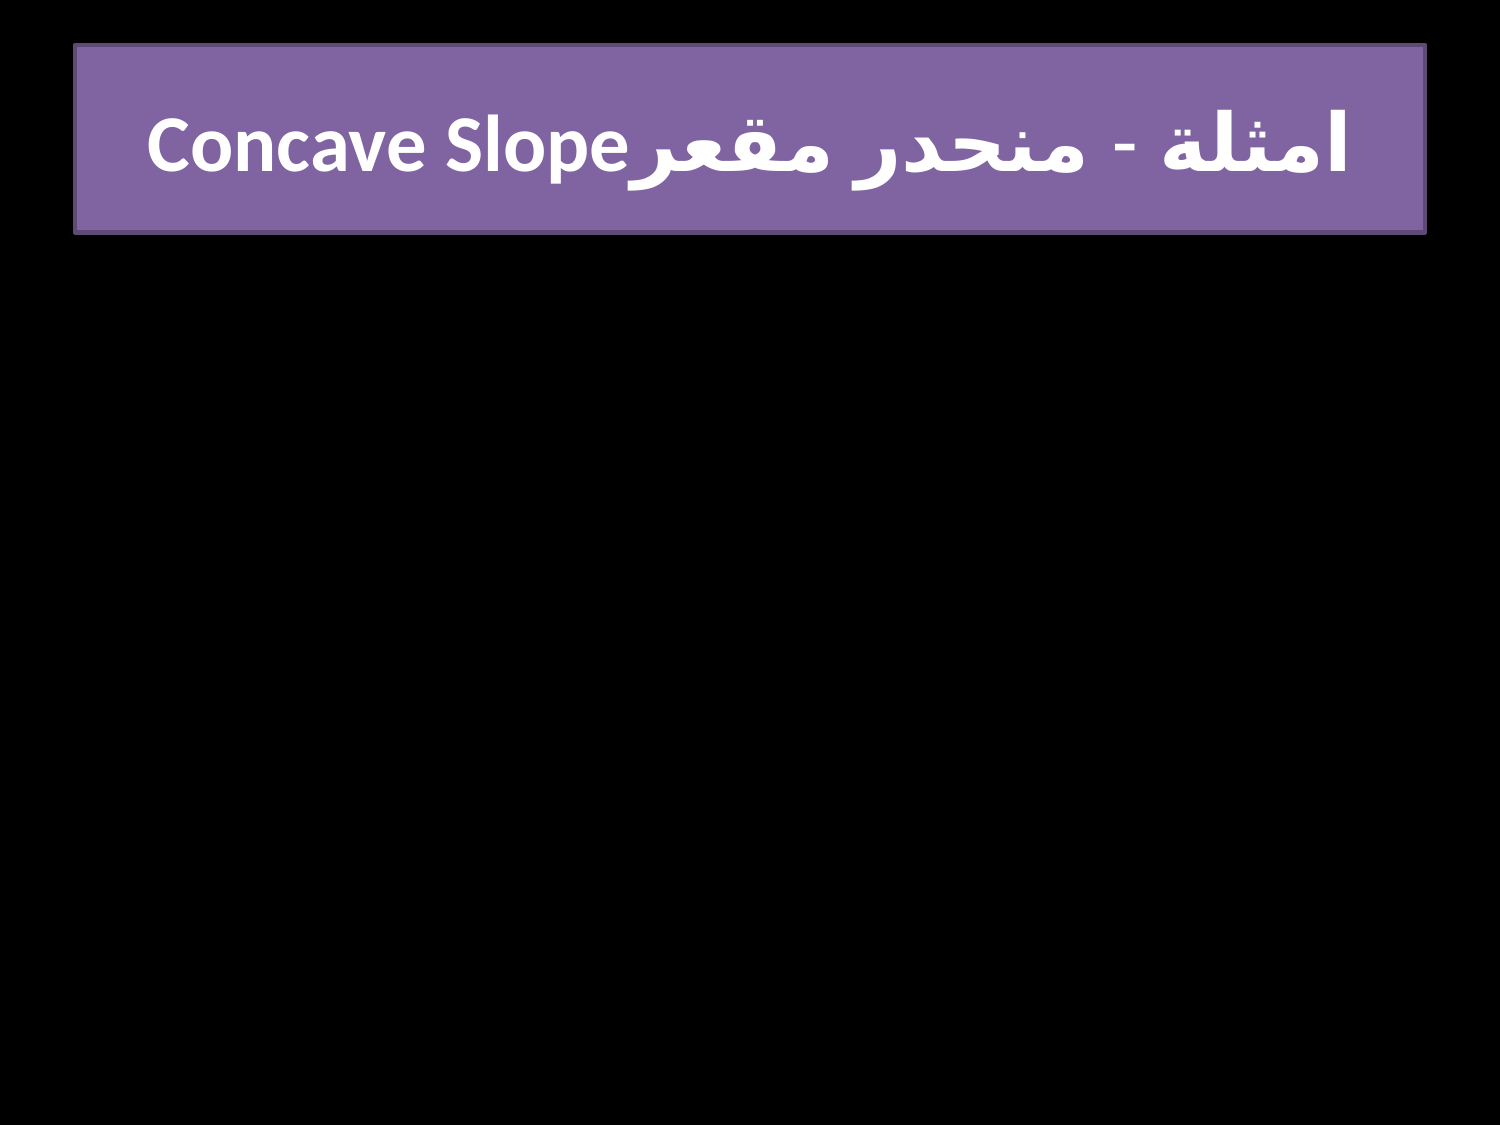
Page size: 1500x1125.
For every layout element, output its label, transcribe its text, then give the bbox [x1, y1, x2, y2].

title امثلة - منحدر مقعرConcave Slope [73, 43, 1427, 235]
